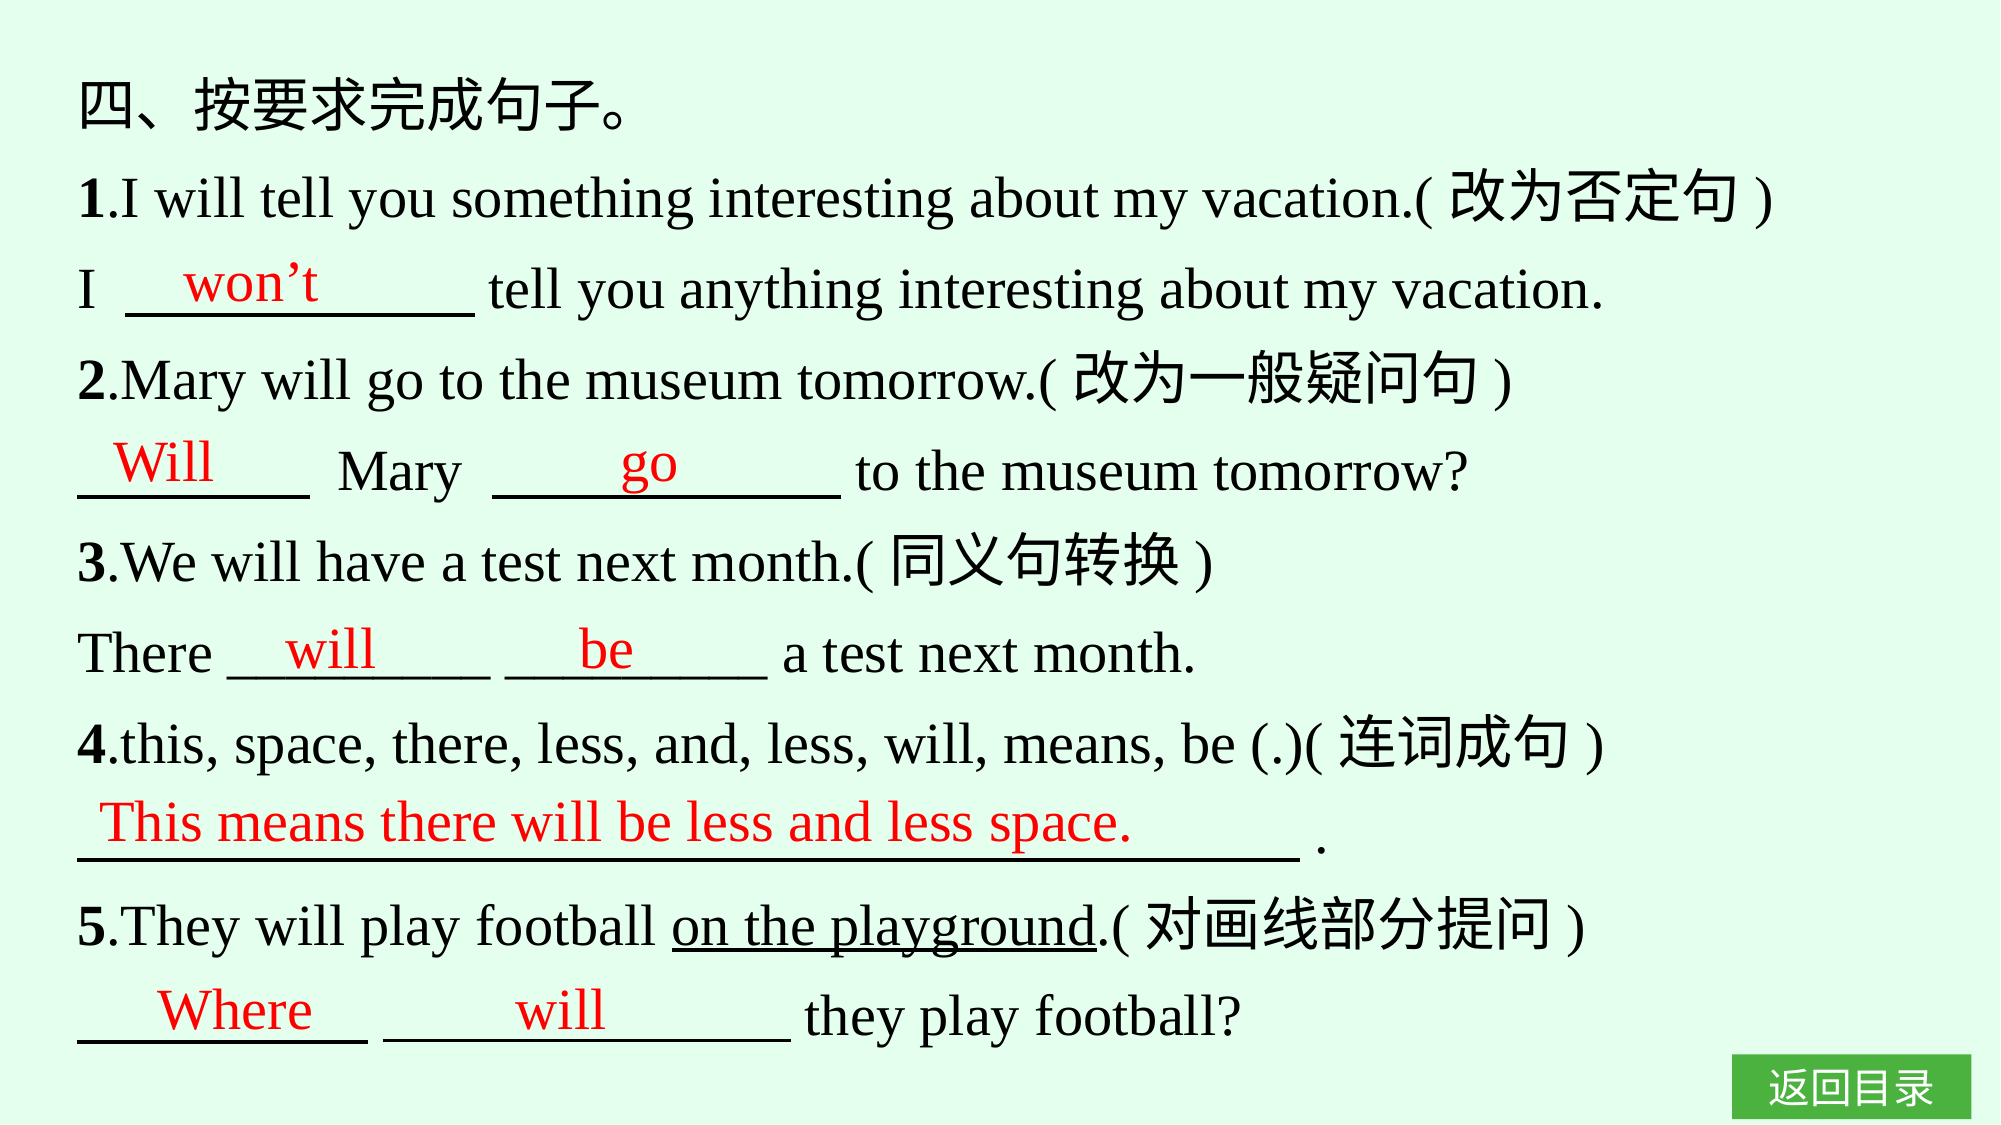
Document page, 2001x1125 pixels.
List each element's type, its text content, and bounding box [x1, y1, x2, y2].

text_box 四、按要求完成句子。 1.I will tell you something interesting about my vacation.(改为否定句) I tell you anything interesting about my vacation. 2.Mary will go to the museum tomorrow.(改为一般疑问句) Mary to the museum tomorrow? 3.We will have a test next month.(同义句转换) There _________ _________ a test next month. 4.this, space, there, less, and, less, will, means, be (.)(连词成句) . 5.They will play football on the playground.(对画线部分提问) they play football? [62, 39, 1938, 1055]
text_box won’t [169, 221, 334, 321]
text_box Will go [98, 402, 695, 501]
text_box This means there will be less and less space. [84, 762, 1221, 861]
text_box Where will [142, 949, 622, 1049]
text_box will be [270, 588, 650, 688]
